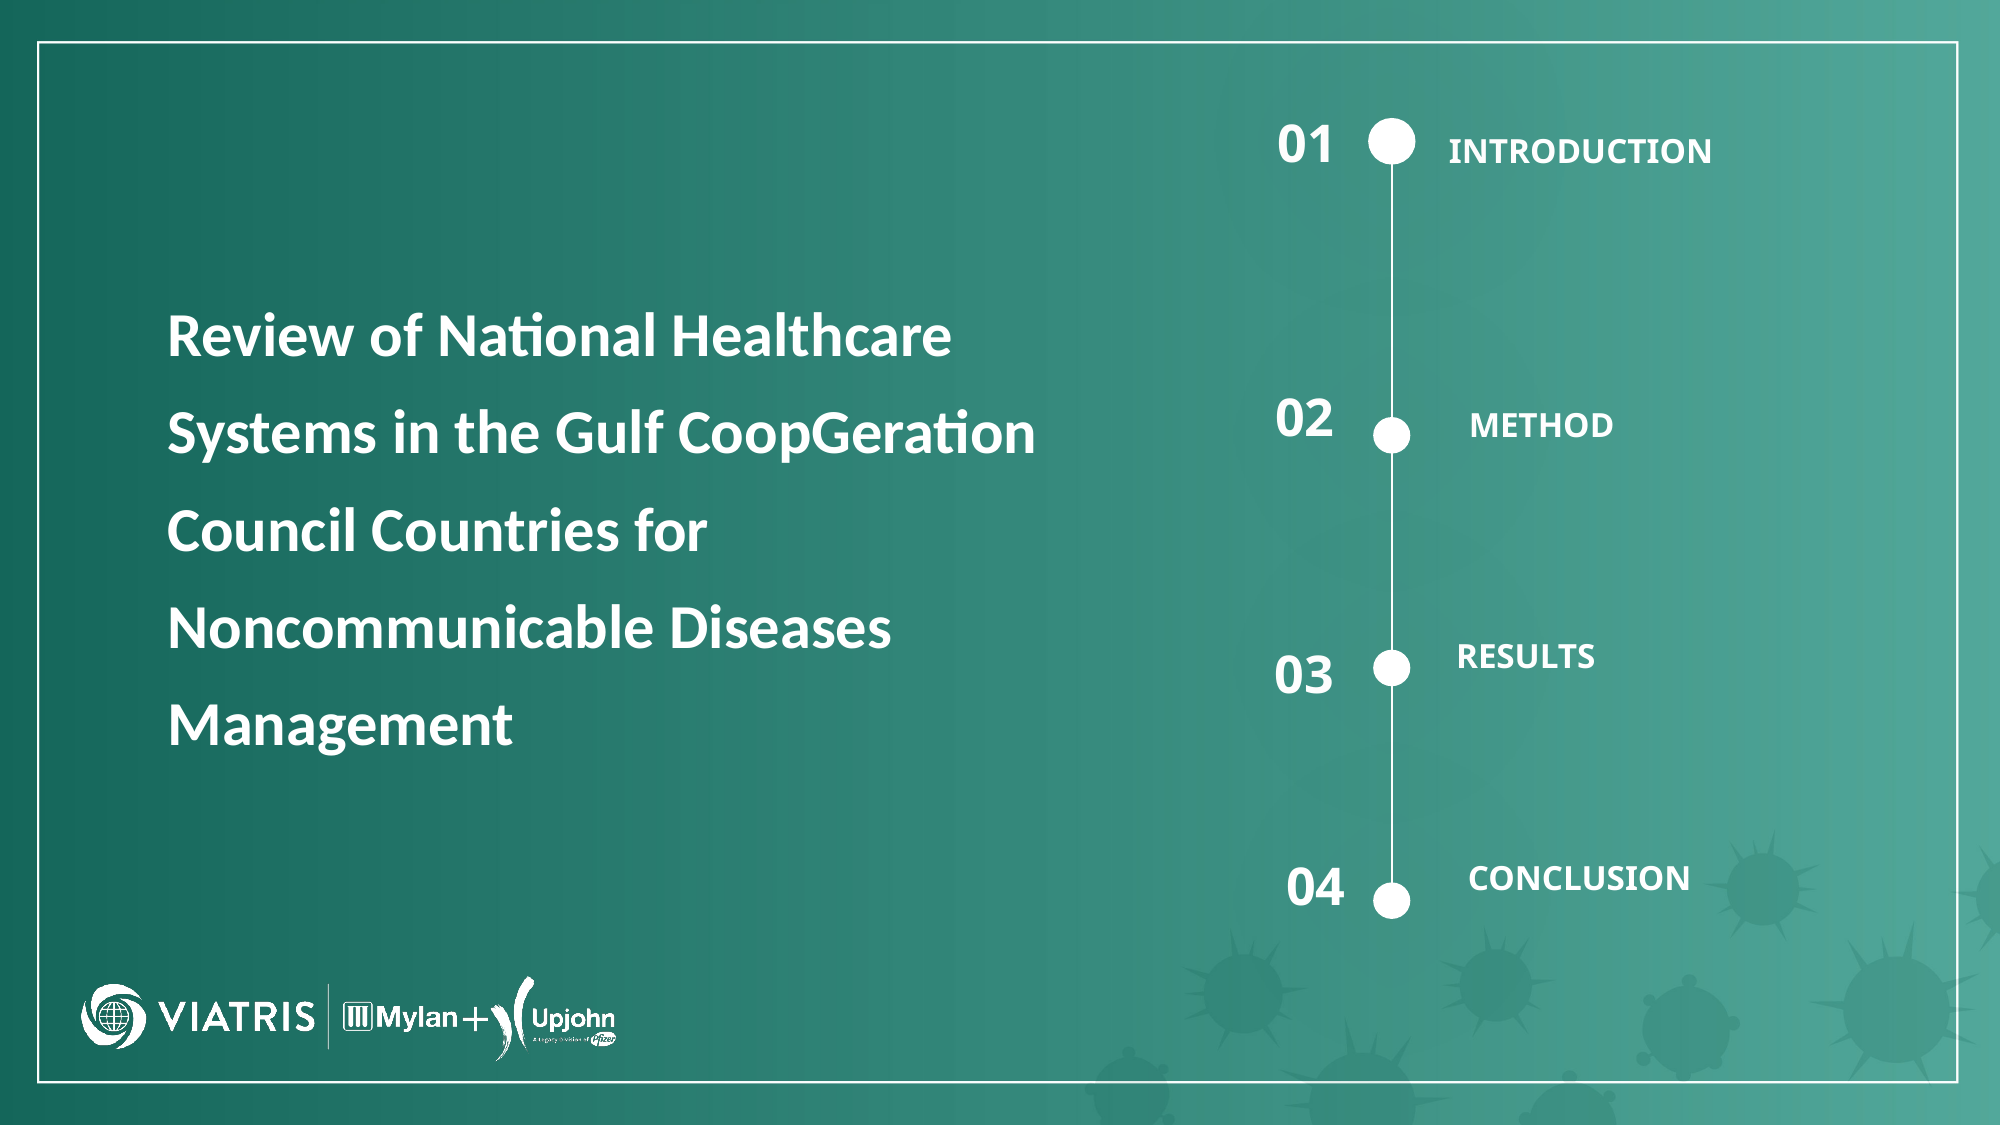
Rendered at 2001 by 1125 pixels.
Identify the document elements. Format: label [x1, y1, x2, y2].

text_box [152, 90, 1848, 937]
picture [0, 0, 2000, 1125]
